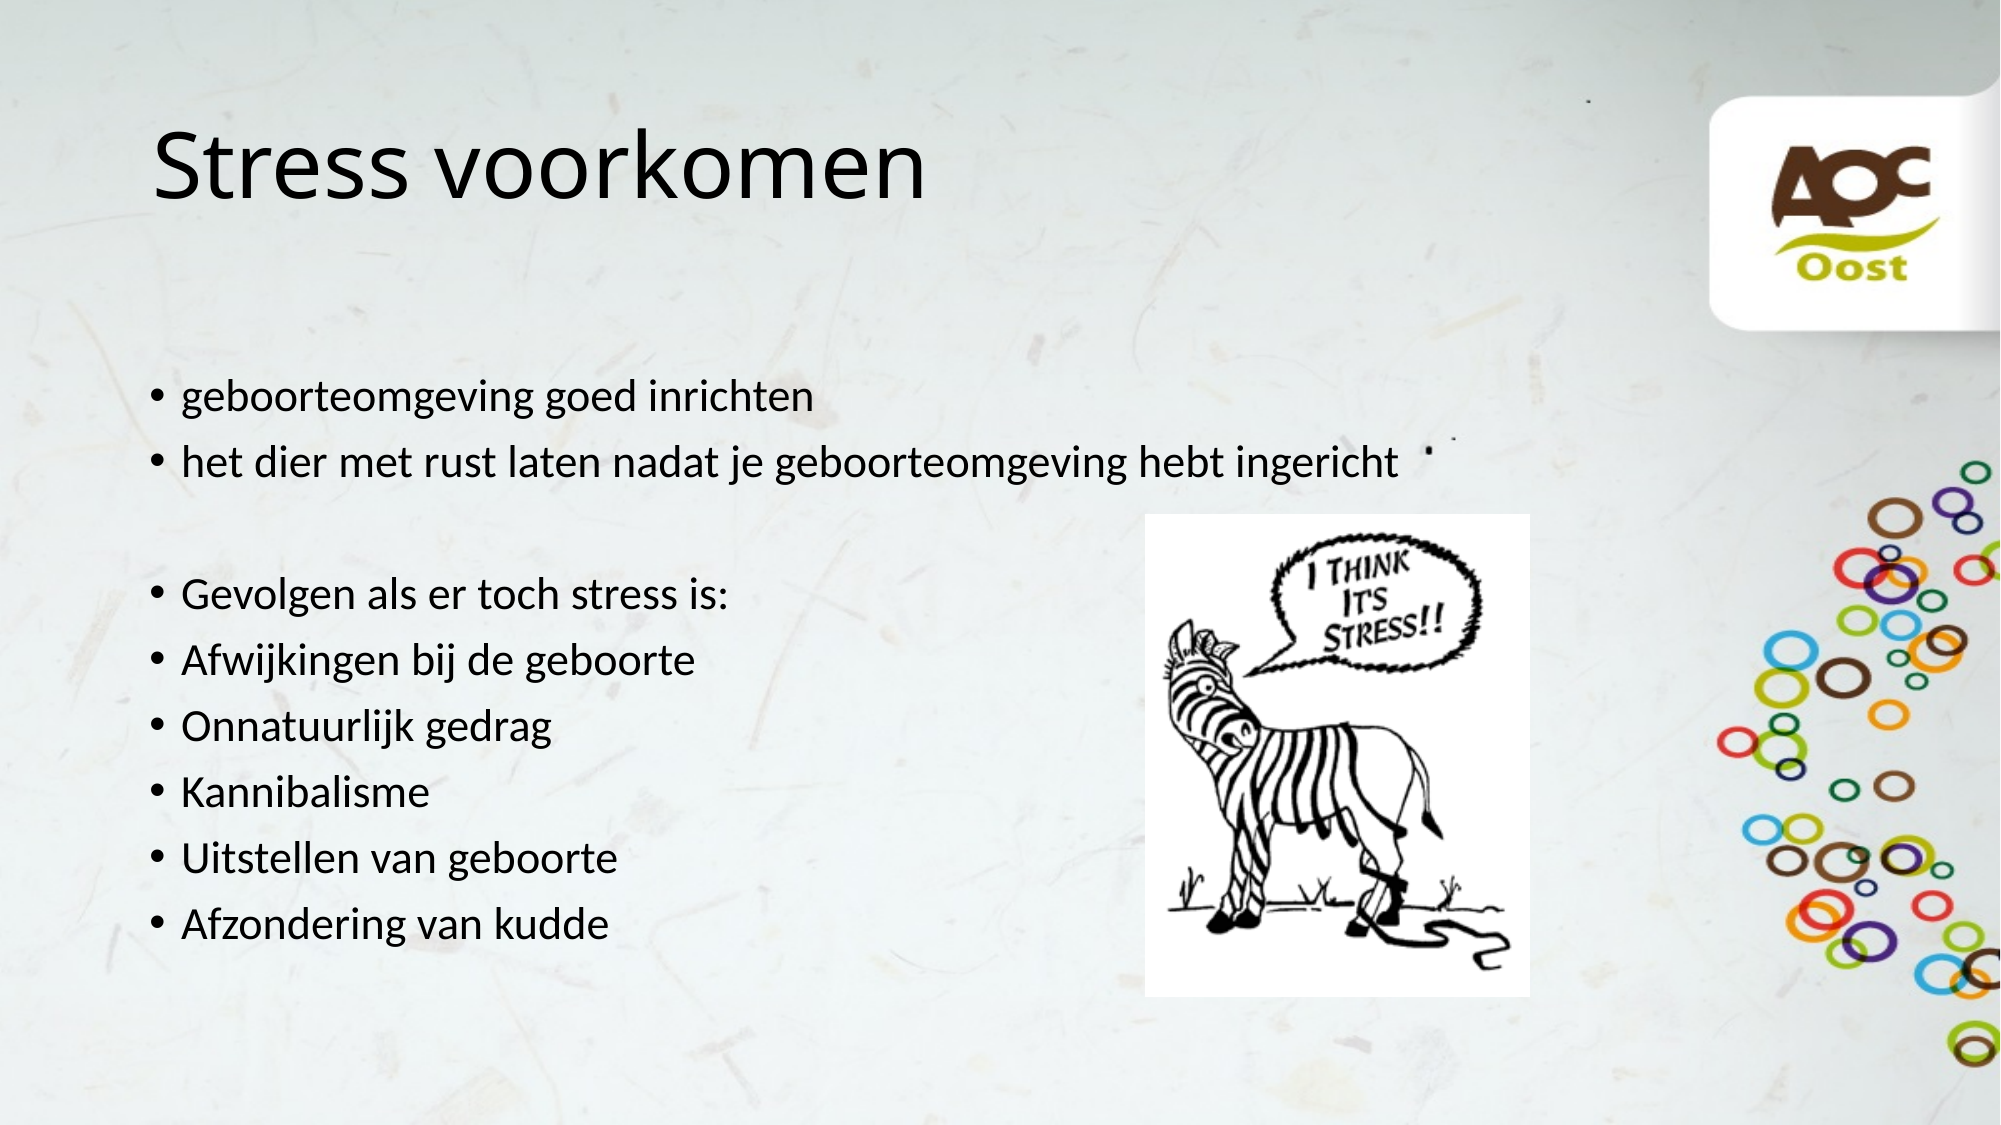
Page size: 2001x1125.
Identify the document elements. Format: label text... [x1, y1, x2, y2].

picture [0, 0, 2001, 1125]
list geboorteomgeving goed inrichten het dier met rust laten nadat je geboorteomgeving hebt ingericht Gevolgen als er toch stress is: Afwijkingen bij de geboorte Onnatuurlijk gedrag Kannibalisme Uitstellen van geboorte Afzondering van kudde [134, 364, 1866, 962]
title Stress voorkomen [137, 59, 1863, 278]
